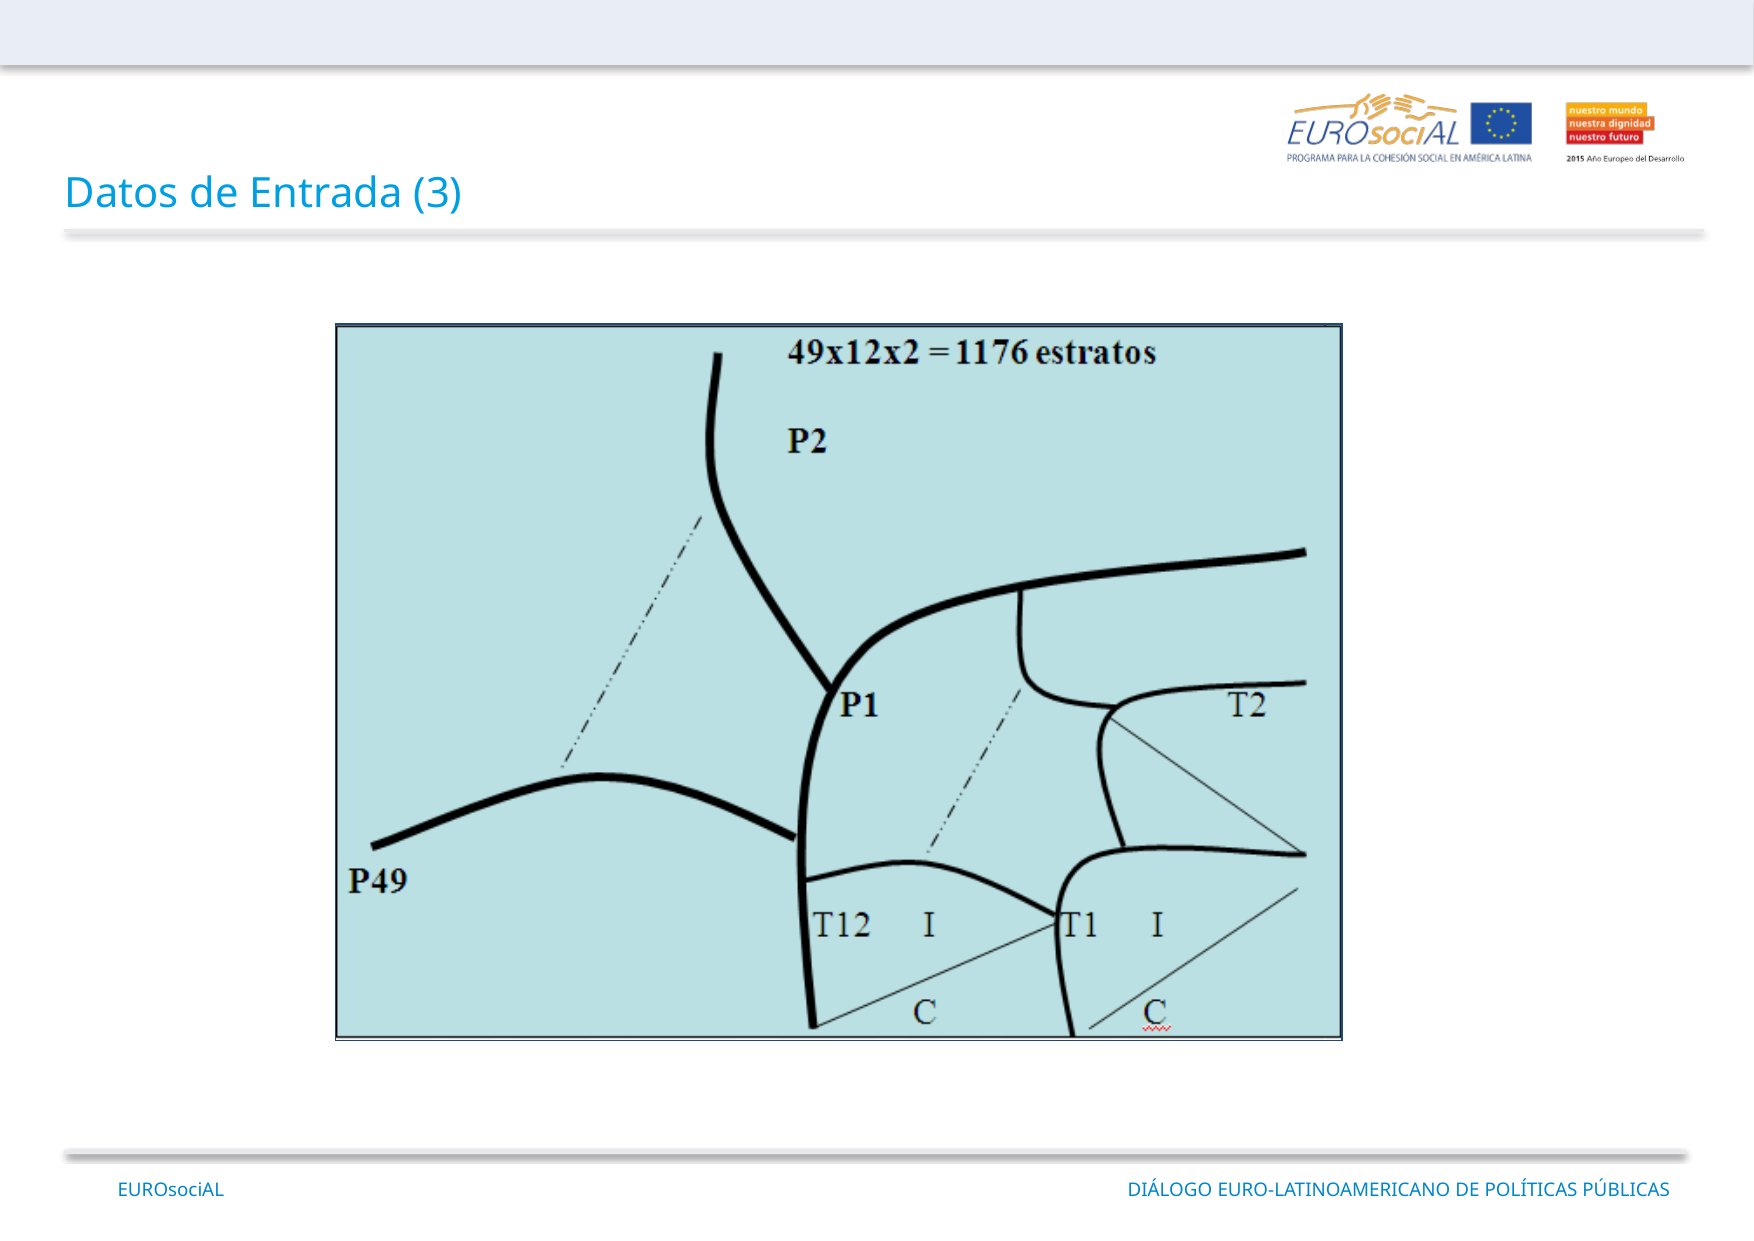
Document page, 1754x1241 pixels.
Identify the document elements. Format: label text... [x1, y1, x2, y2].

text_box Datos de Entrada (3) [49, 158, 1628, 233]
picture [1278, 88, 1692, 173]
picture [335, 324, 1342, 1041]
text_box [64, 252, 1628, 1140]
